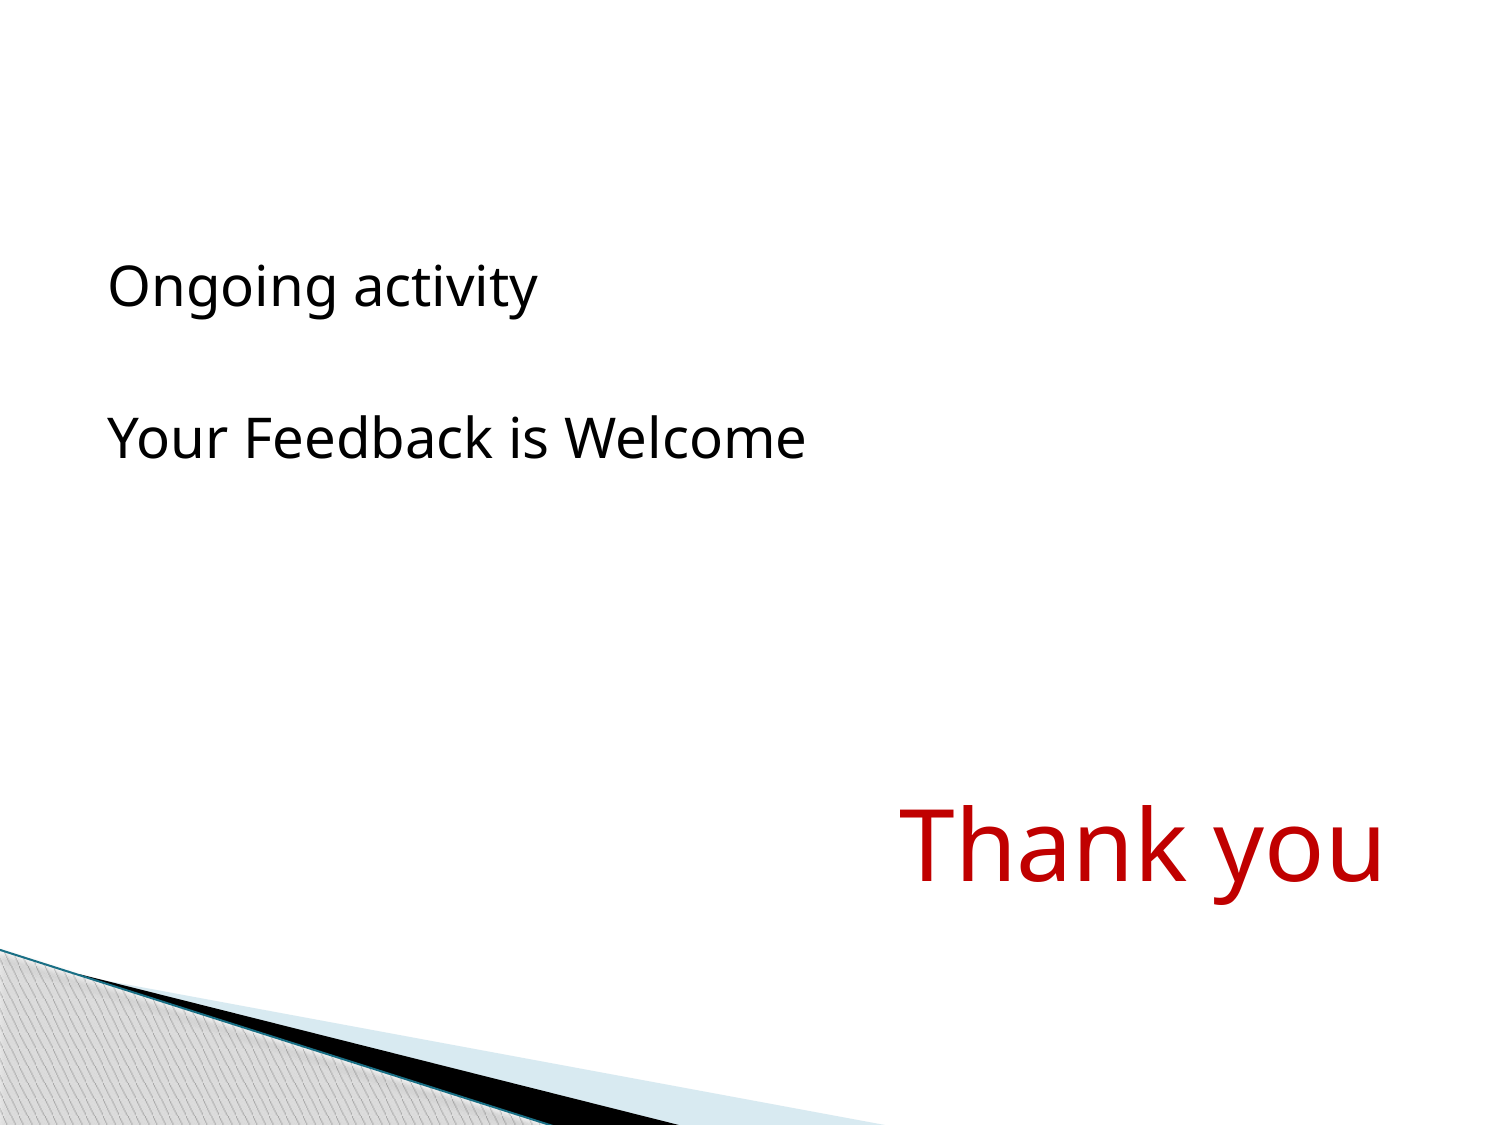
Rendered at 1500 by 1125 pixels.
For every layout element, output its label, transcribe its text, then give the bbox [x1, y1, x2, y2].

list Ongoing activity Your Feedback is Welcome Thank you [75, 243, 1425, 986]
